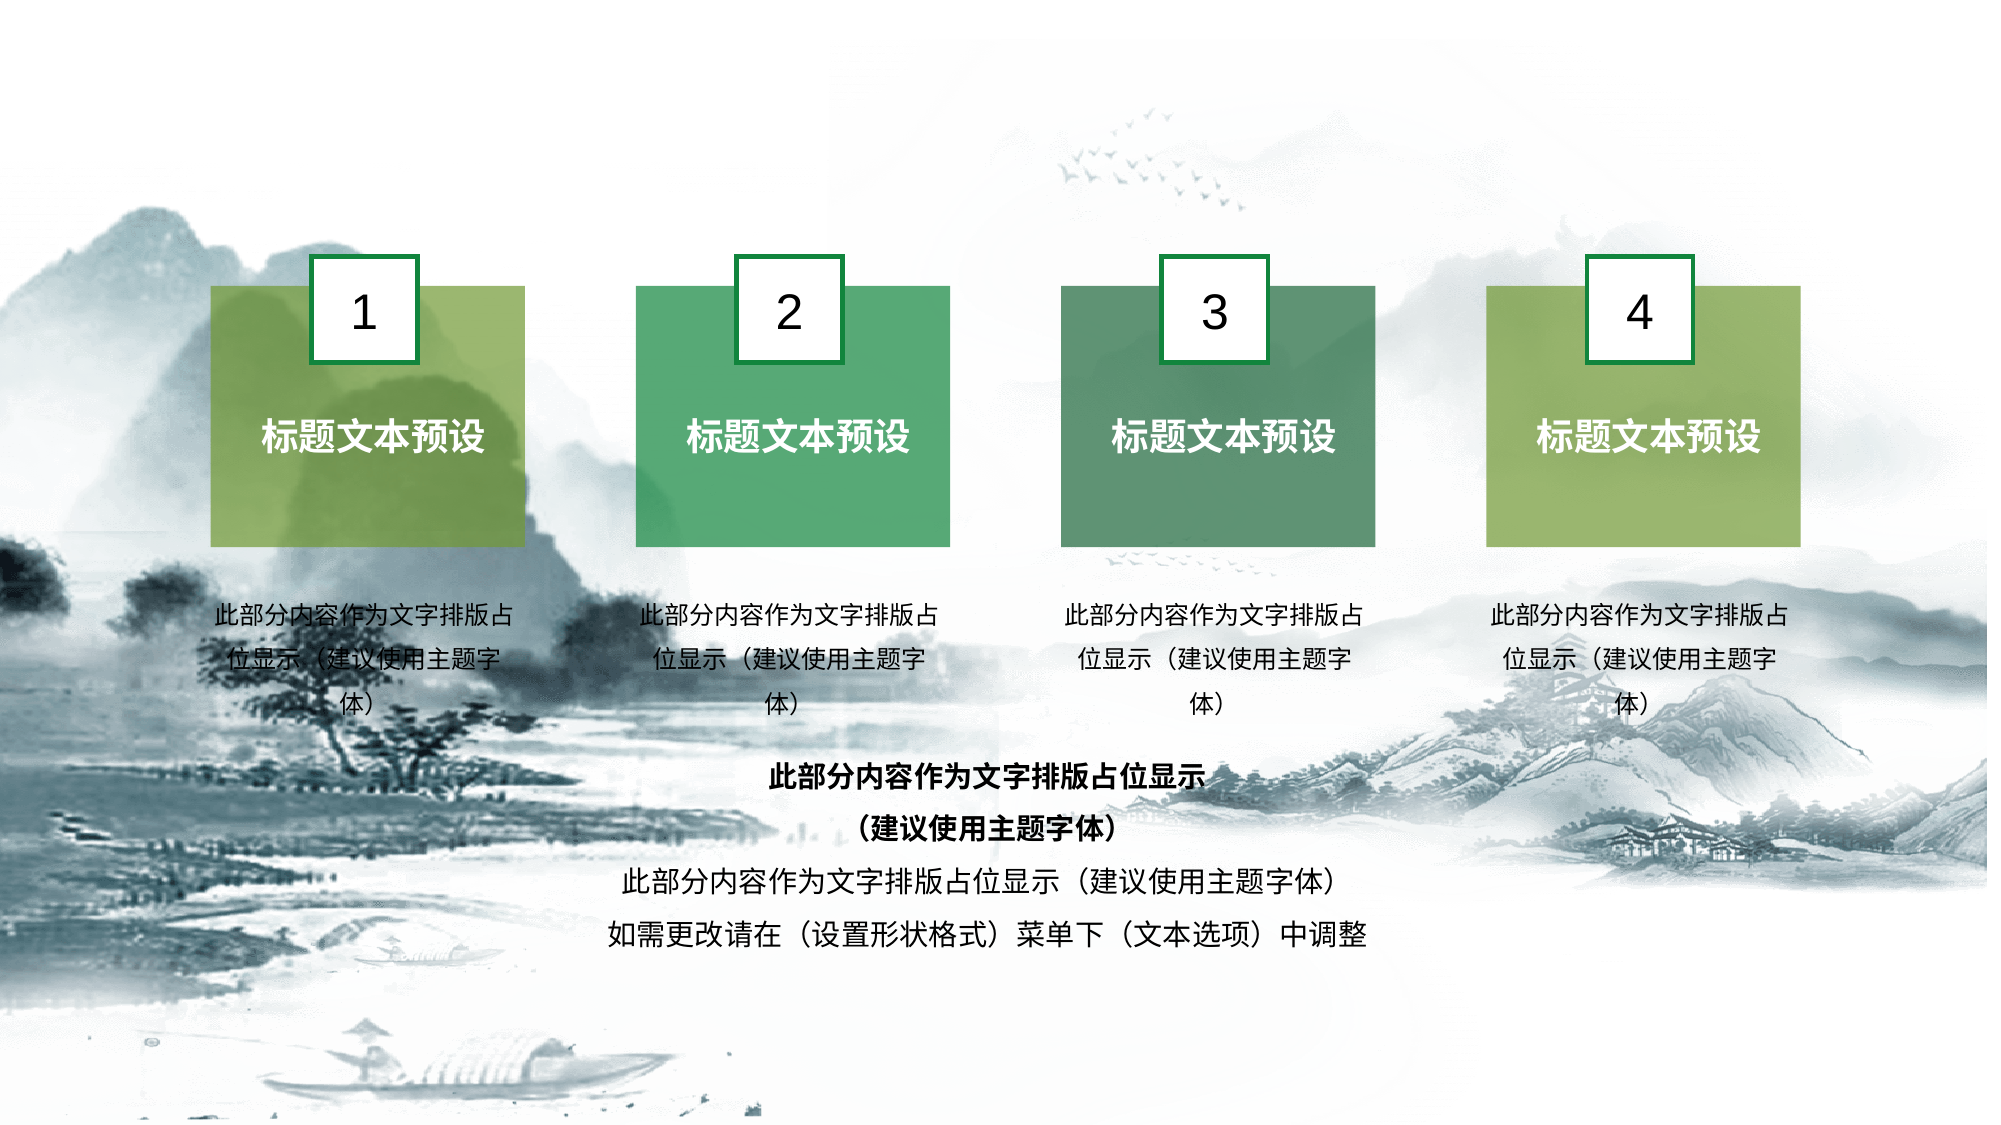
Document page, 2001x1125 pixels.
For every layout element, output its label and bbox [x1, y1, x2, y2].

text_box [187, 256, 1817, 989]
picture [0, 0, 1987, 1125]
